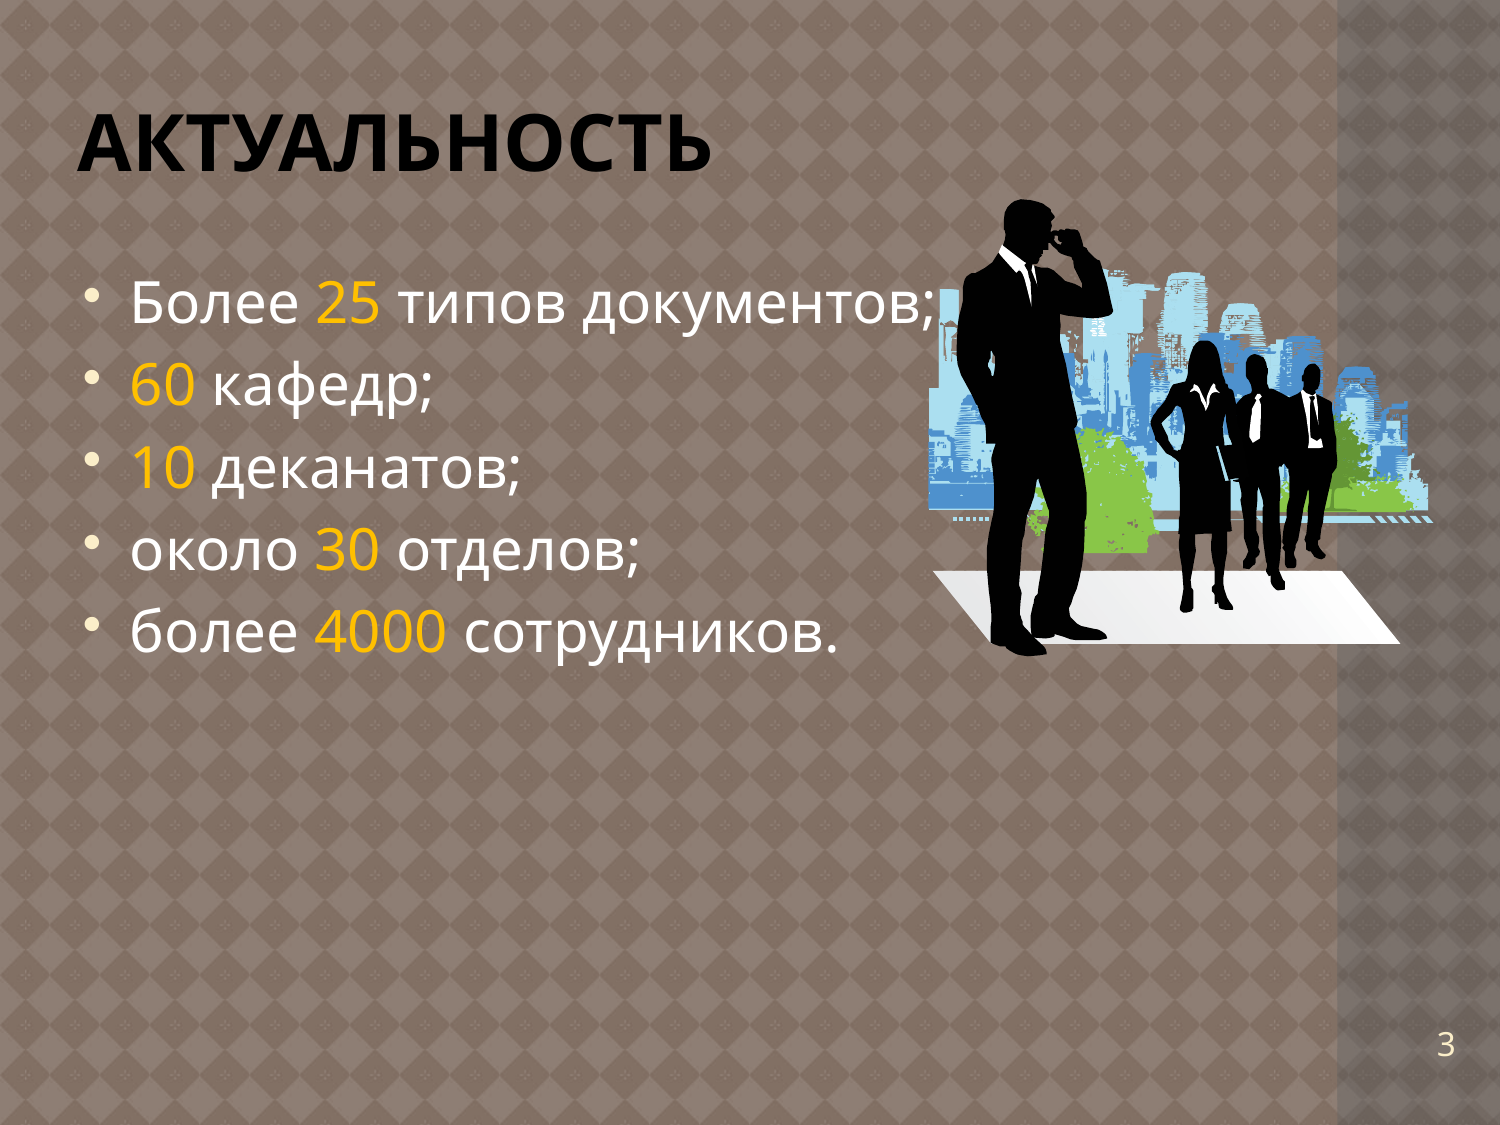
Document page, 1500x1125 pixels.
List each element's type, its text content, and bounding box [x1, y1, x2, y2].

picture [913, 198, 1434, 657]
slide_number 3 [1359, 1031, 1456, 1069]
list Более 25 типов документов; 60 кафедр; 10 деканатов; около 30 отделов; более 4000 сотрудников. [70, 257, 1414, 1001]
title Актуальность [70, 0, 1259, 188]
